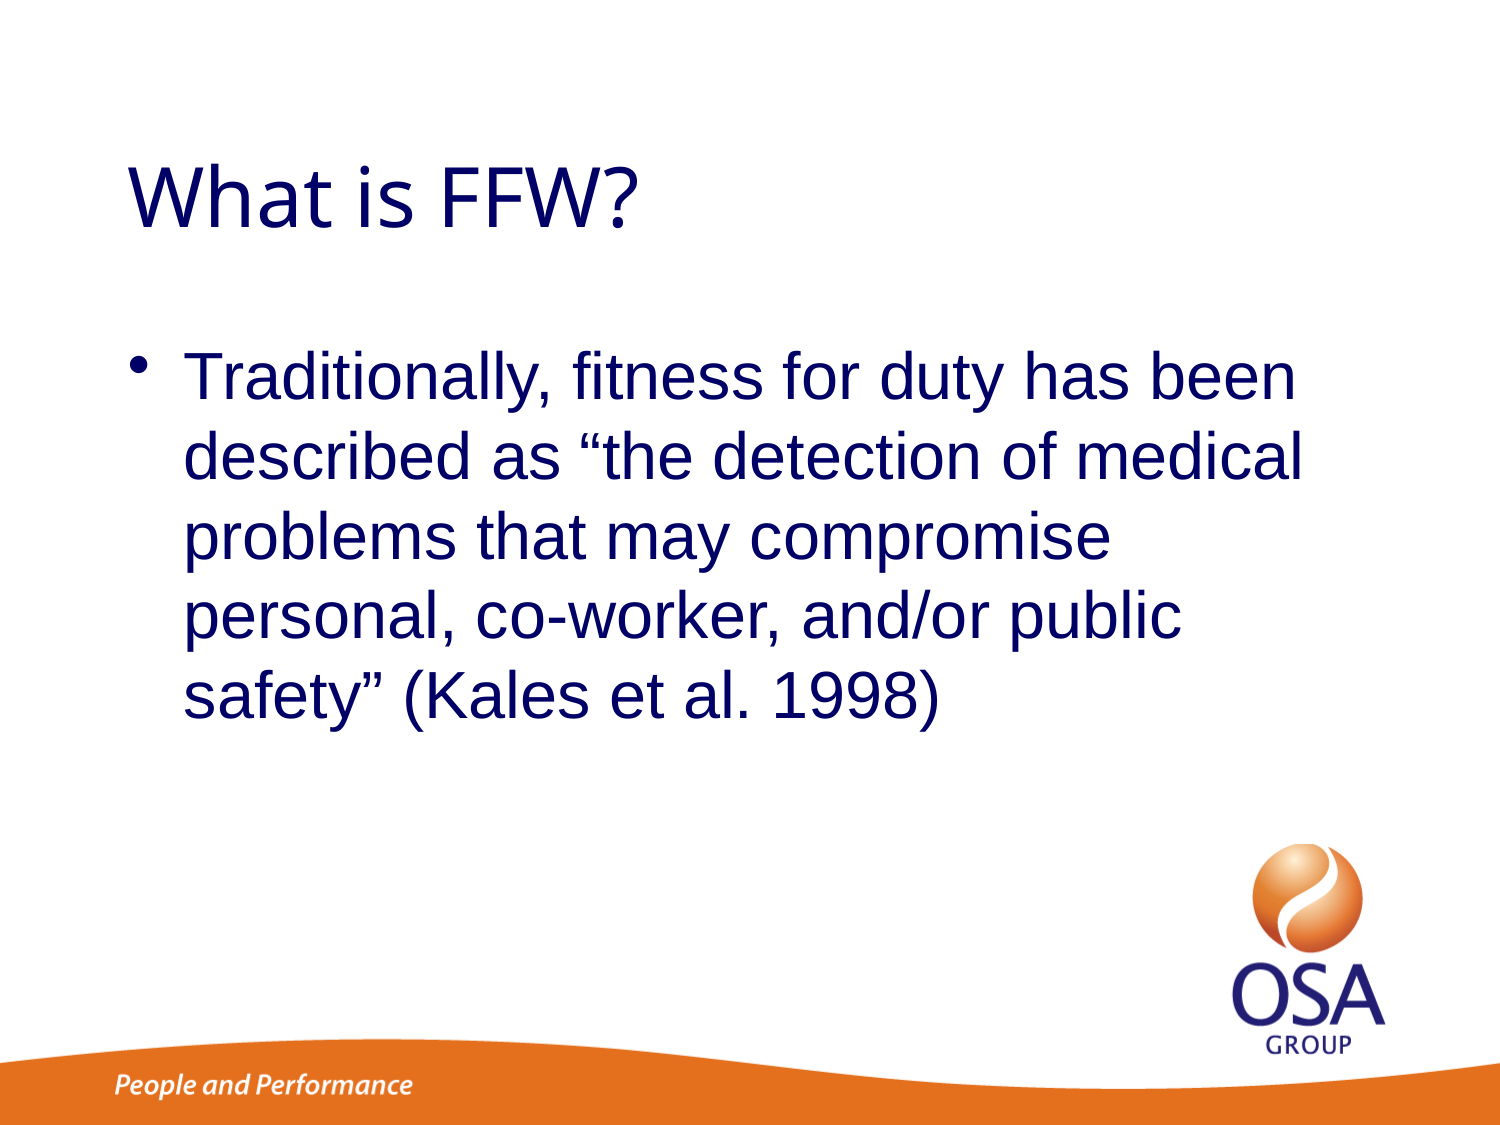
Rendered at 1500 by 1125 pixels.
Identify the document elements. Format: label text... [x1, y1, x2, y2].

title What is FFW? [112, 99, 1388, 288]
picture [0, 844, 1500, 1125]
list Traditionally, fitness for duty has been described as “the detection of medical problems that may compromise personal, co-worker, and/or public safety” (Kales et al. 1998) [112, 324, 1388, 1001]
